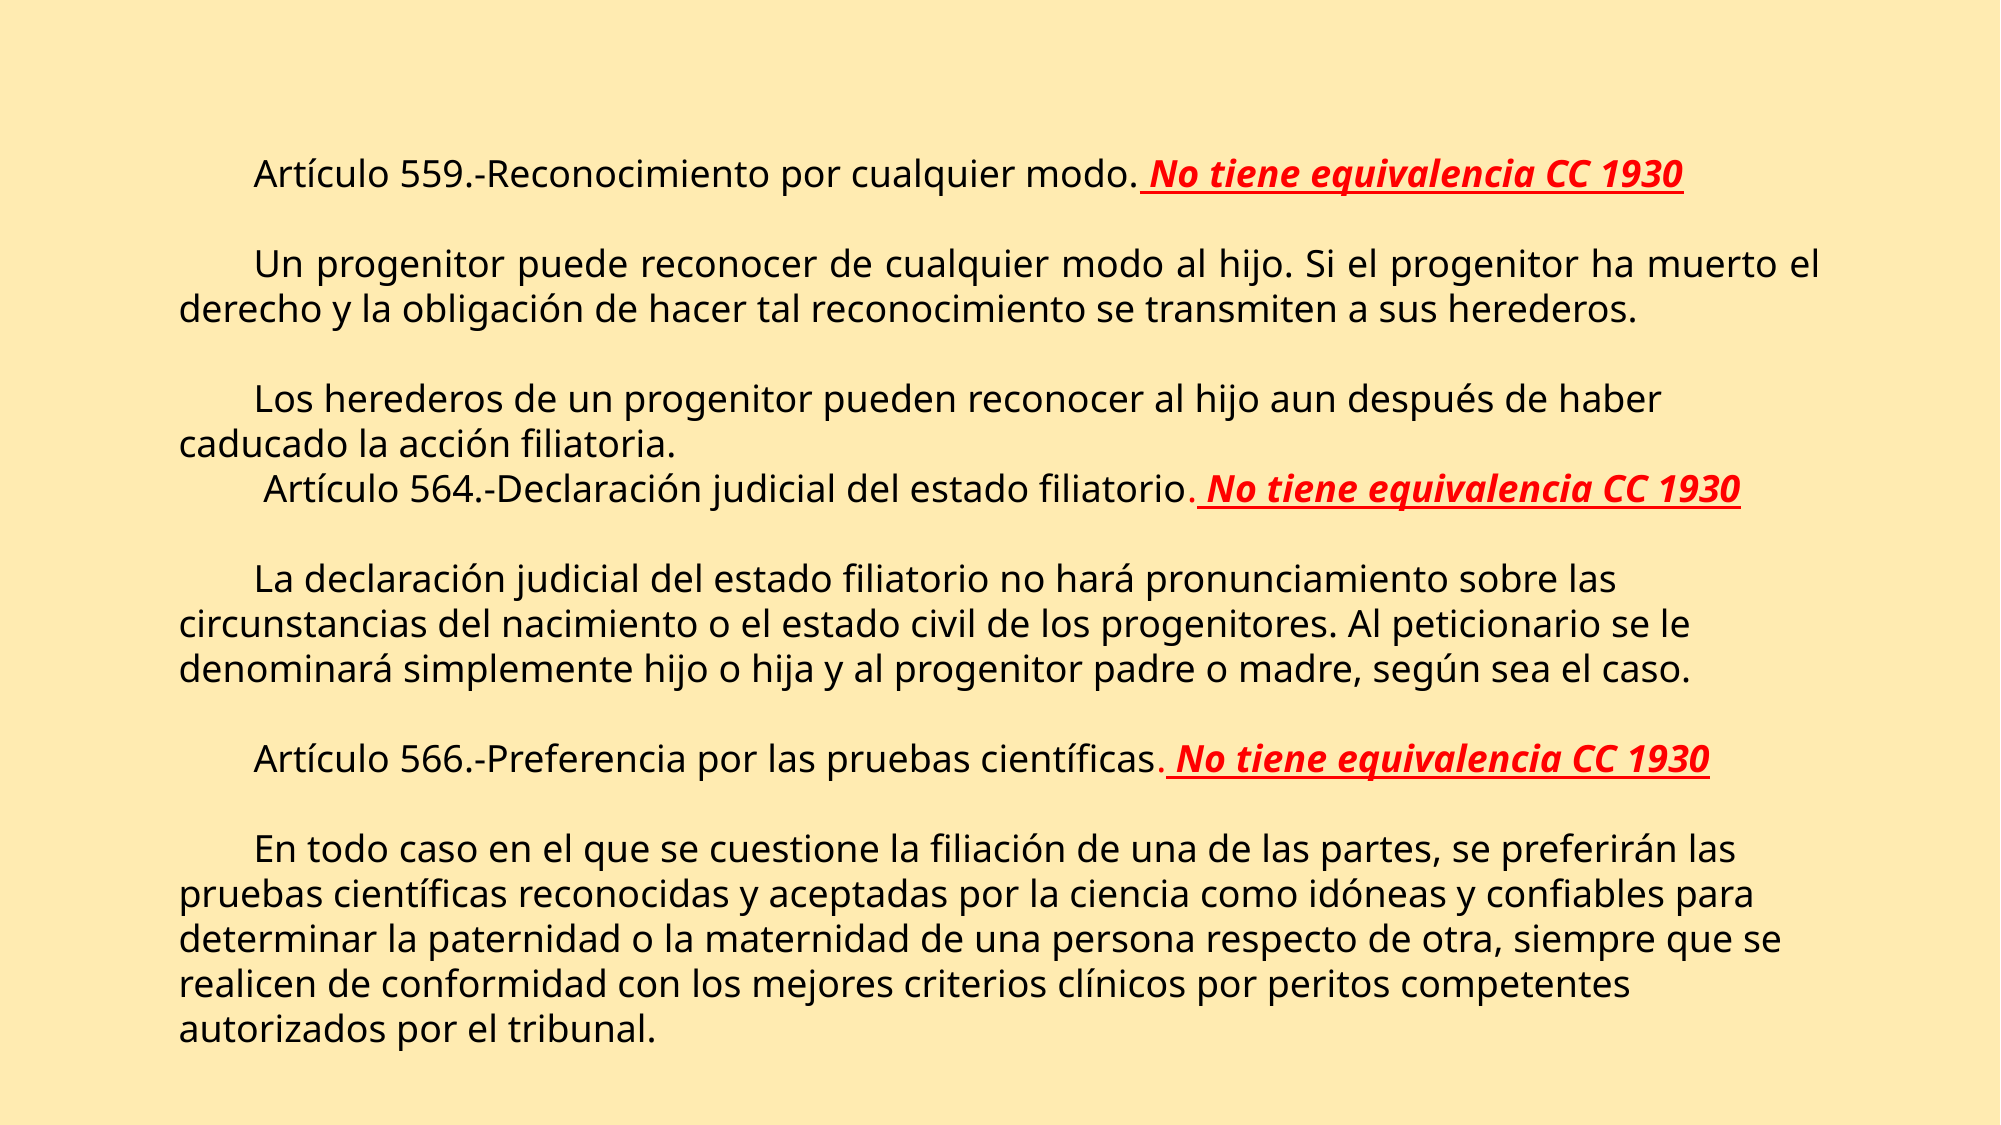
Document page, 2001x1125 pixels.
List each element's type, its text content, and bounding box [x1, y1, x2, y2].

text_box Artículo 559.-Reconocimiento por cualquier modo. No tiene equivalencia CC 1930 Un progenitor puede reconocer de cualquier modo al hijo. Si el progenitor ha muerto el derecho y la obligación de hacer tal reconocimiento se transmiten a sus herederos. Los herederos de un progenitor pueden reconocer al hijo aun después de haber caducado la acción filiatoria. Artículo 564.-Declaración judicial del estado filiatorio. No tiene equivalencia CC 1930 La declaración judicial del estado filiatorio no hará pronunciamiento sobre las circunstancias del nacimiento o el estado civil de los progenitores. Al peticionario se le denominará simplemente hijo o hija y al progenitor padre o madre, según sea el caso. Artículo 566.-Preferencia por las pruebas científicas. No tiene equivalencia CC 1930 En todo caso en el que se cuestione la filiación de una de las partes, se preferirán las pruebas científicas reconocidas y aceptadas por la ciencia como idóneas y confiables para determinar la paternidad o la maternidad de una persona respecto de otra, siempre que se realicen de conformidad con los mejores criterios clínicos por peritos competentes autorizados por el tribunal. [163, 143, 1837, 1125]
